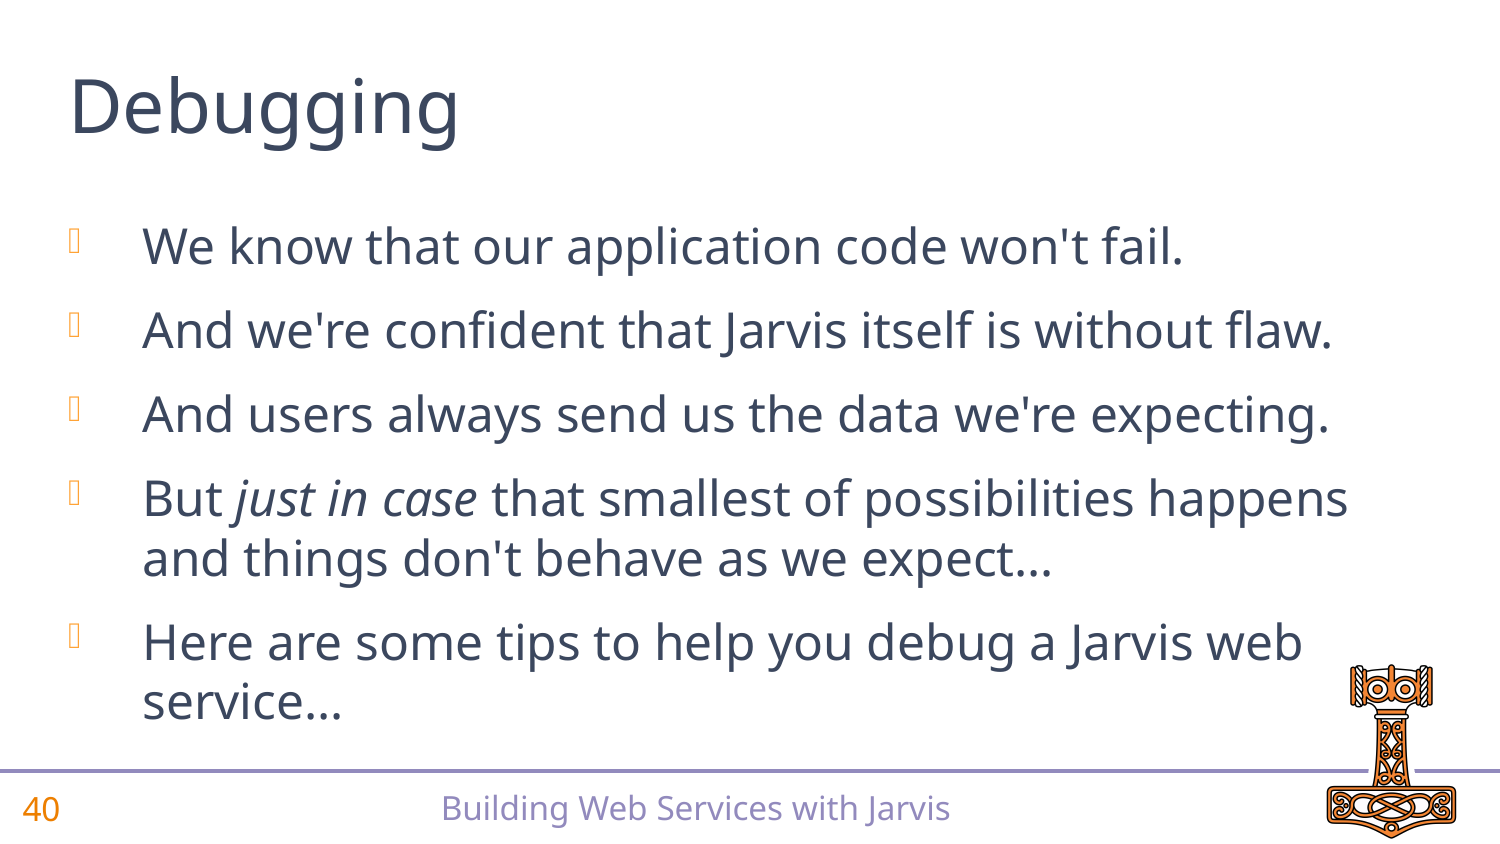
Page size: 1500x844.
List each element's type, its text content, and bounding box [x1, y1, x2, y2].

list We know that our application code won't fail. And we're confident that Jarvis itself is without flaw. And users always send us the data we're expecting. But just in case that smallest of possibilities happens and things don't behave as we expect… Here are some tips to help you debug a Jarvis web service… [53, 207, 1447, 740]
picture [1320, 655, 1461, 844]
title Debugging [53, 43, 1203, 157]
